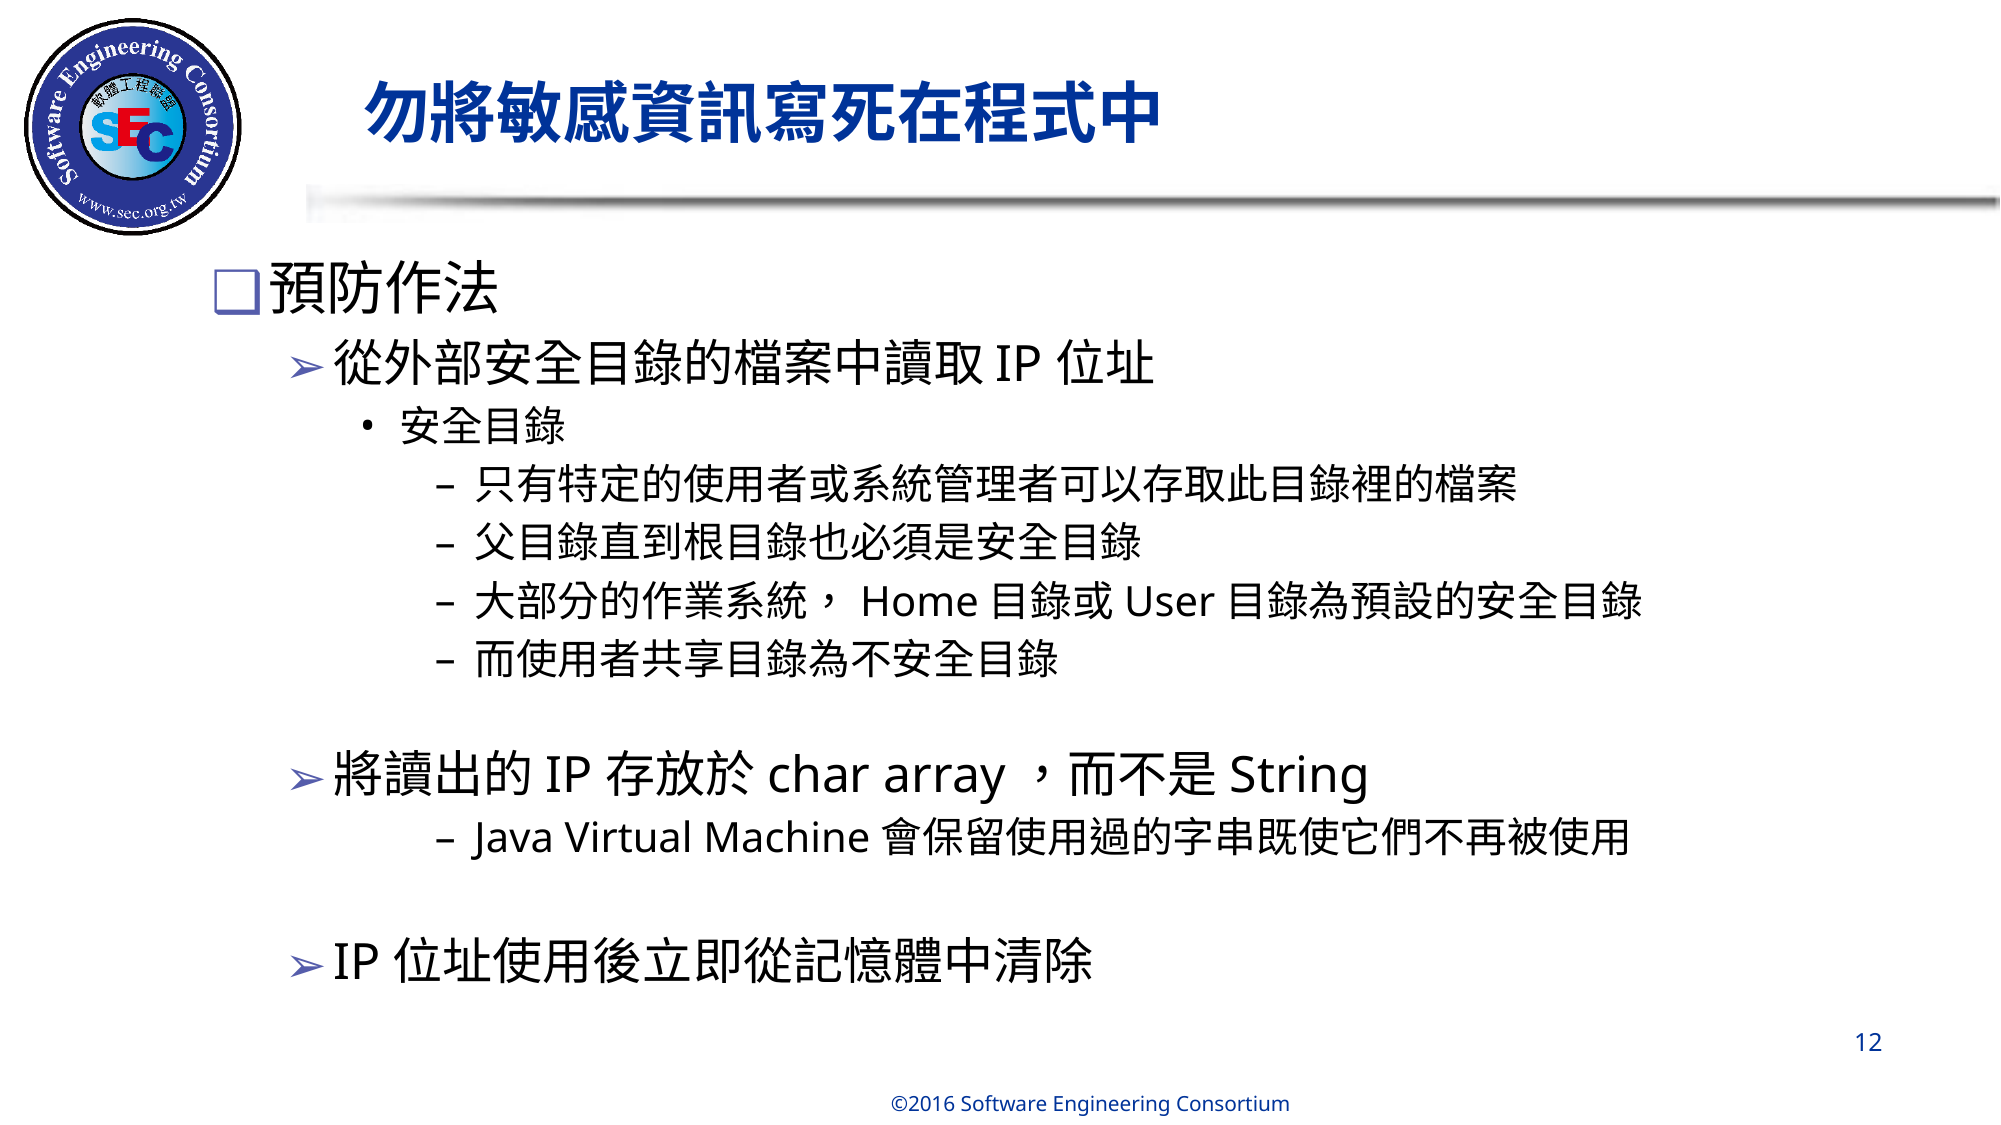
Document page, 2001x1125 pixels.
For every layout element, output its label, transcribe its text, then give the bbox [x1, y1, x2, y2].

list 預防作法 從外部安全目錄的檔案中讀取IP位址 安全目錄 只有特定的使用者或系統管理者可以存取此目錄裡的檔案 父目錄直到根目錄也必須是安全目錄 大部分的作業系統，Home目錄或User目錄為預設的安全目錄 而使用者共享目錄為不安全目錄 將讀出的IP存放於char array，而不是String Java Virtual Machine會保留使用過的字串既使它們不再被使用 IP位址使用後立即從記憶體中清除 [196, 243, 1898, 1000]
picture [306, 184, 2000, 223]
slide_number ‹#› [1481, 1019, 1898, 1094]
title 勿將敏感資訊寫死在程式中 [348, 42, 2000, 179]
picture [0, 0, 265, 259]
